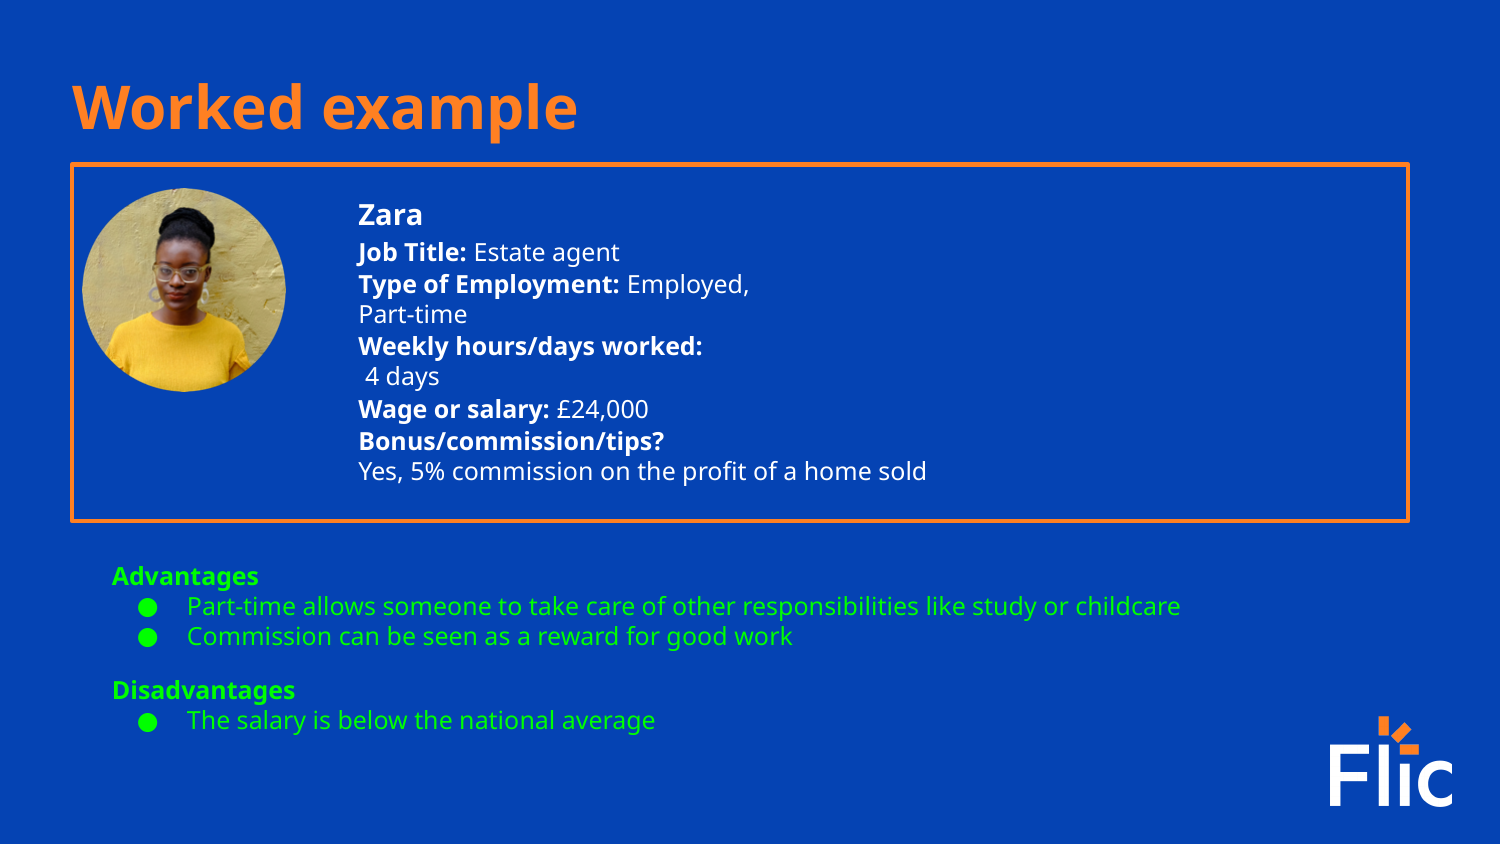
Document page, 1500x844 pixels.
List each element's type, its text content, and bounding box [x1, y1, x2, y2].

text_box [72, 187, 83, 227]
text_box [1092, 164, 1408, 522]
text_box [284, 187, 1092, 227]
picture [1330, 716, 1452, 807]
text_box Advantages Part-time allows someone to take care of other responsibilities like study or childcare Commission can be seen as a reward for good work Disadvantages The salary is below the national average [82, 545, 1299, 750]
text_box Zara Job Title: Estate agent Type of Employment: Employed, Part-time Weekly hours/days worked: 4 days Wage or salary: £24,000 Bonus/commission/tips? Yes, 5% commission on the profit of a home sold [358, 188, 1365, 529]
picture [82, 188, 286, 392]
text_box [72, 227, 358, 522]
text_box Worked example [72, 58, 1264, 187]
